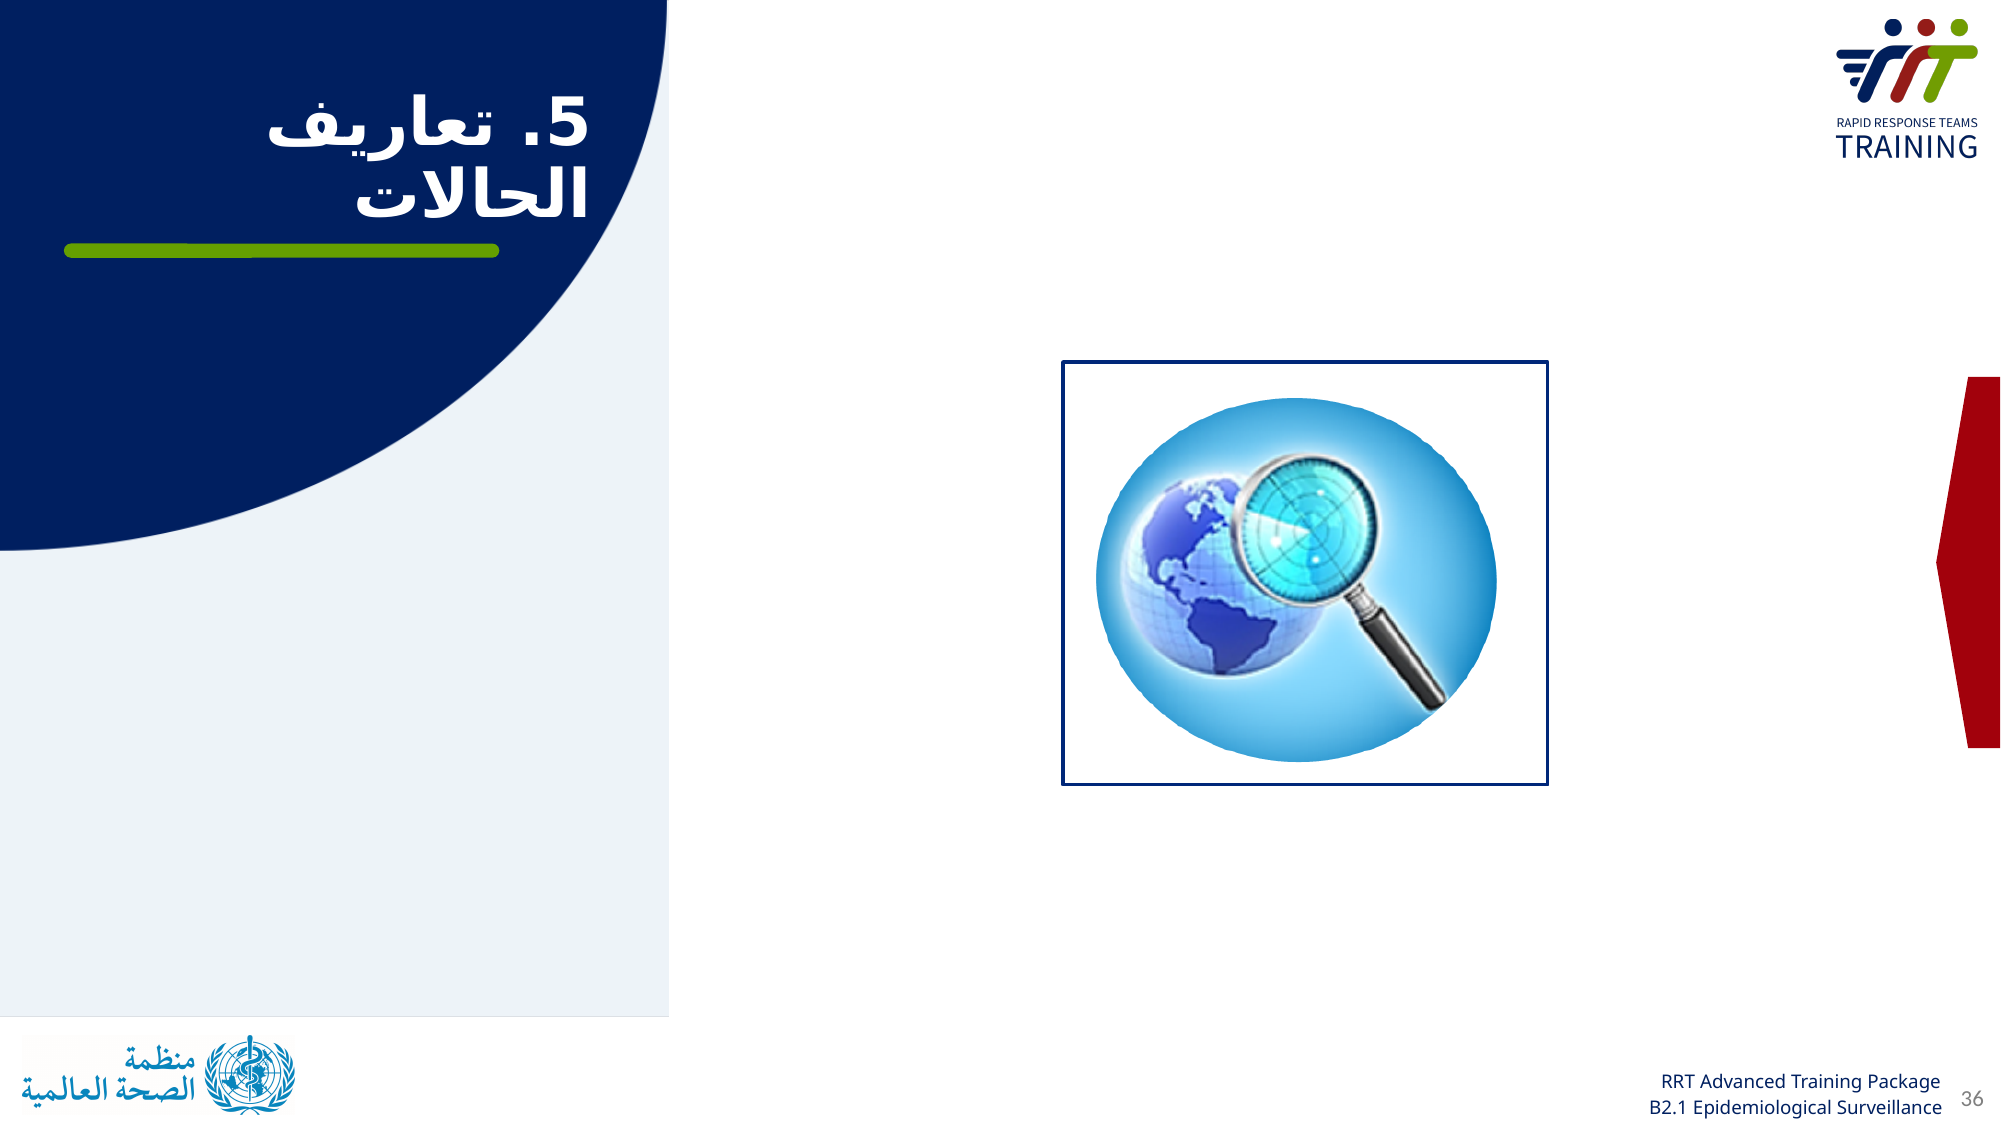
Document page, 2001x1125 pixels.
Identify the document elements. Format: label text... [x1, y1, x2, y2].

picture [1835, 19, 1978, 167]
picture [252, 1050, 258, 1059]
picture [1060, 360, 1549, 786]
title 5. تعاريف الحالات [63, 79, 600, 167]
picture [22, 1035, 295, 1115]
picture [0, 0, 669, 1018]
